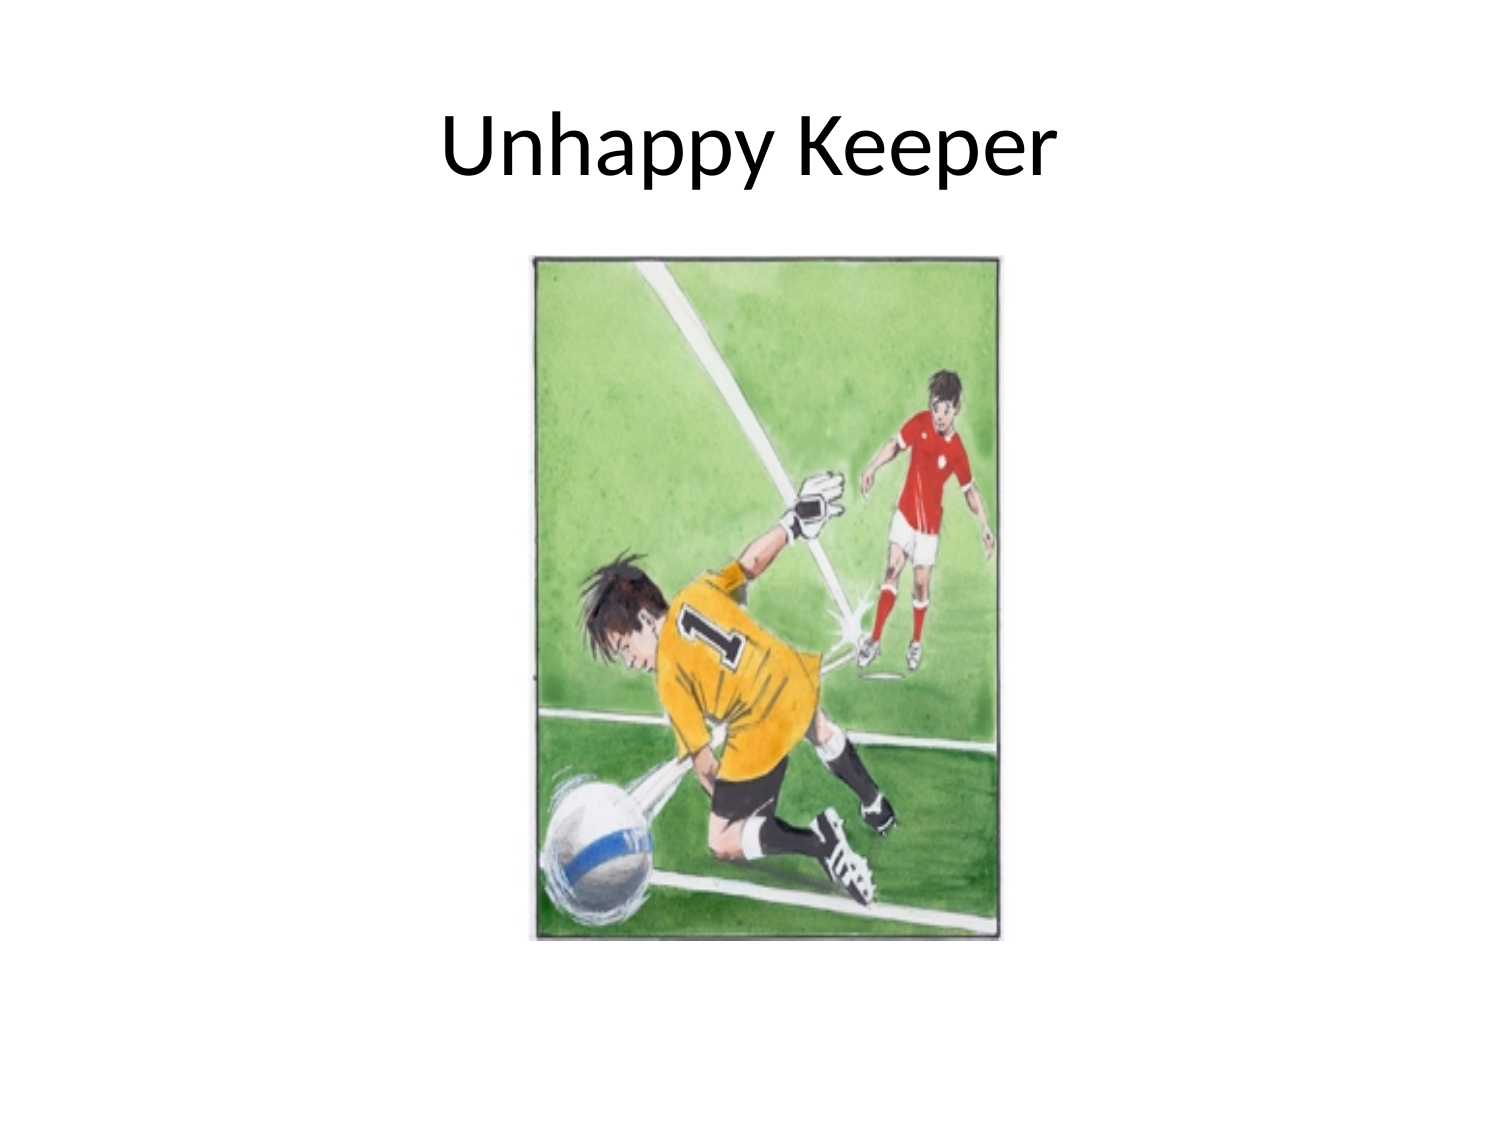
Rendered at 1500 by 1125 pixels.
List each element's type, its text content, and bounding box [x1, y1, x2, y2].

title Unhappy Keeper [75, 45, 1425, 233]
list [300, 255, 1235, 941]
